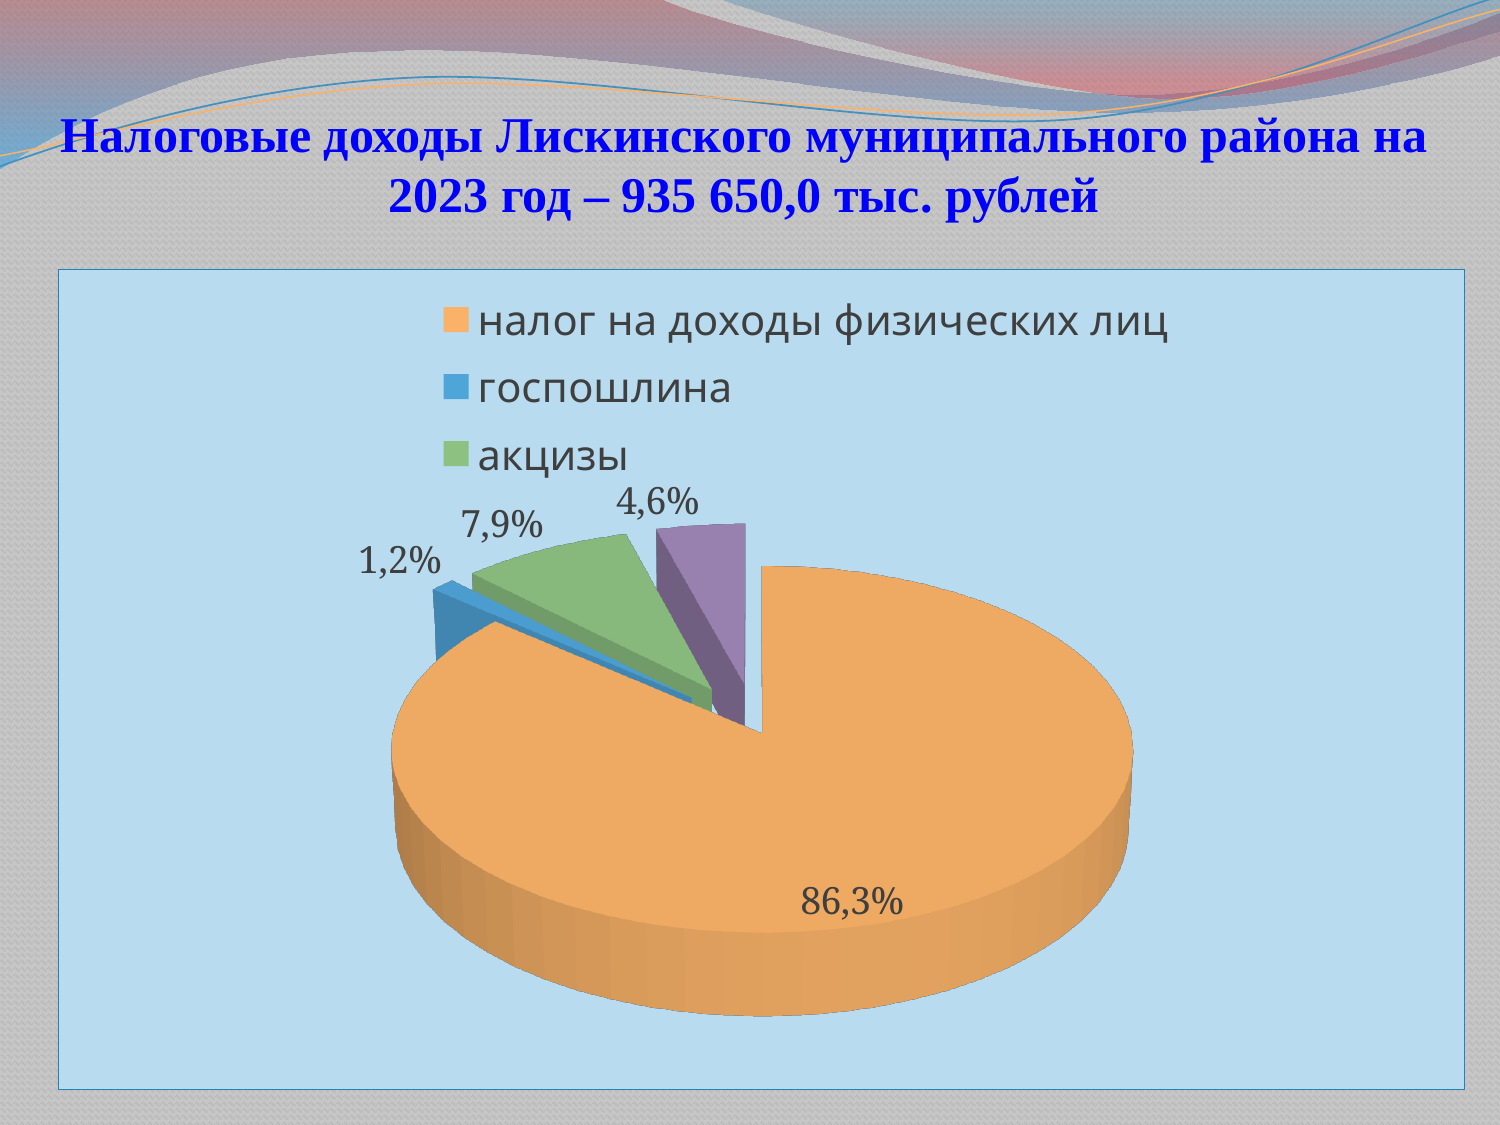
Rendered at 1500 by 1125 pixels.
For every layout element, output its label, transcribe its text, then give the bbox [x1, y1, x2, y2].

chart [58, 269, 1466, 1091]
title Налоговые доходы Лискинского муниципального района на 2023 год – 935 650,0 тыс. рублей [58, 82, 1430, 223]
